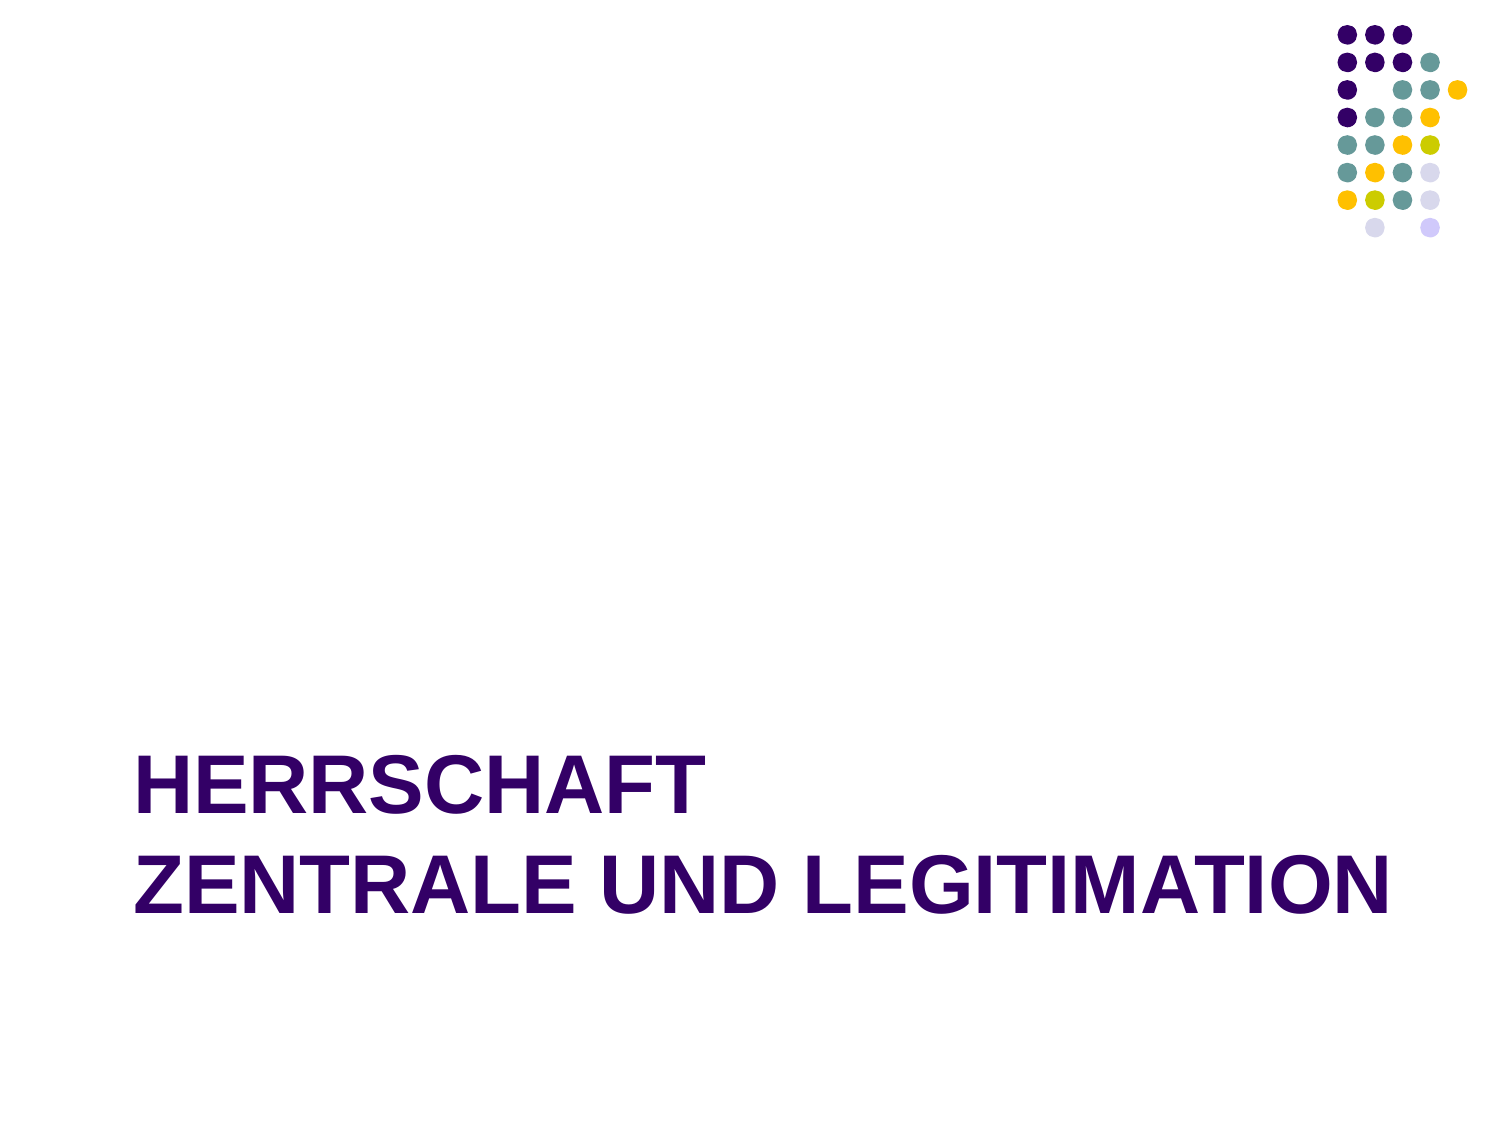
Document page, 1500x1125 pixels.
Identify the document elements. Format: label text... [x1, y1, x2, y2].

title Herrschaft Zentrale und Legitimation [118, 722, 1459, 947]
